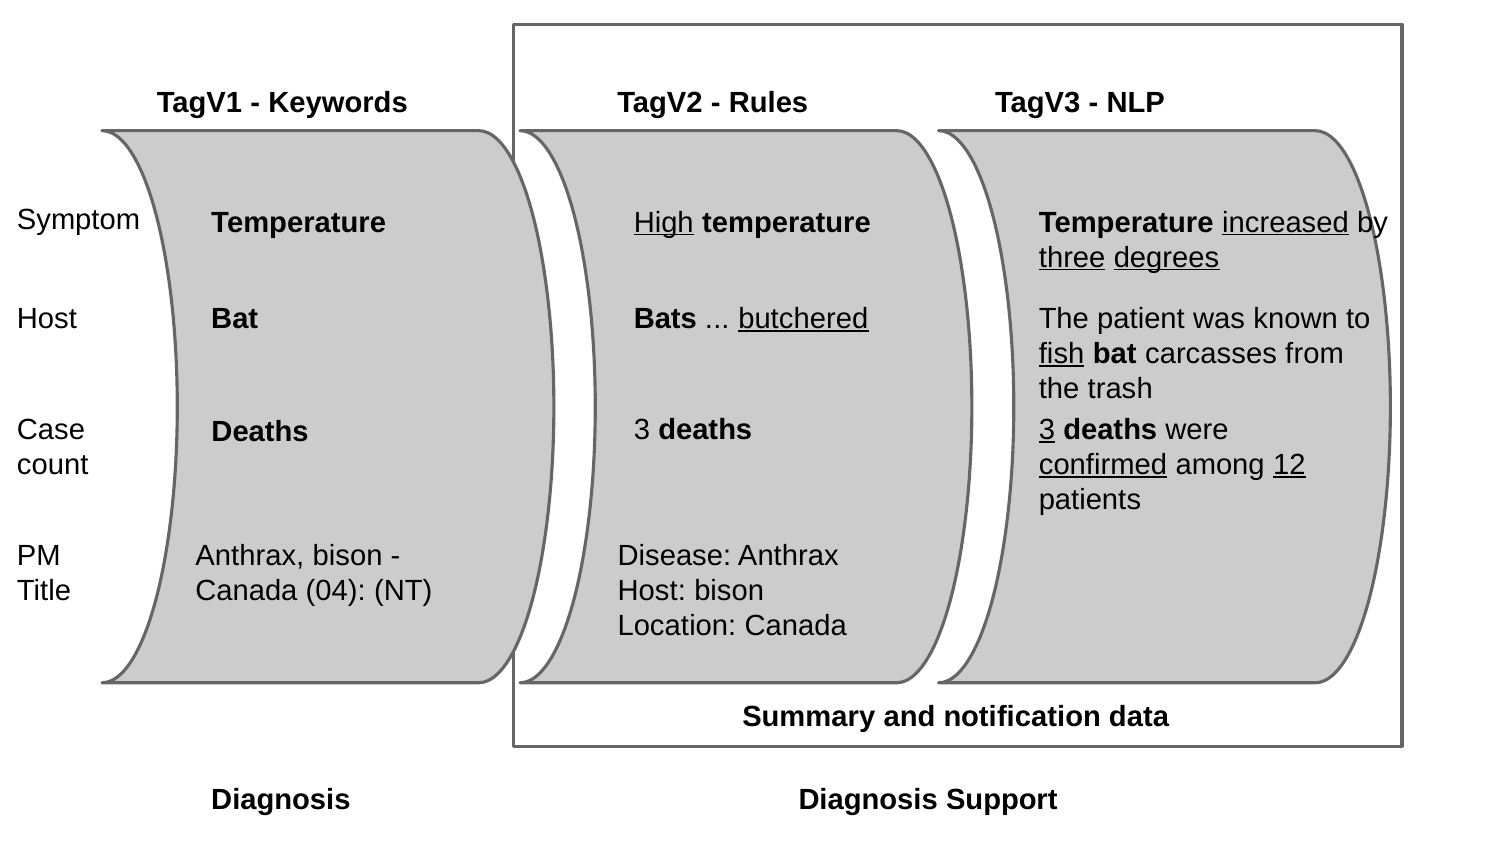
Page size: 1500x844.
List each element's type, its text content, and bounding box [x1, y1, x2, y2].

text_box Diagnosis [196, 765, 436, 844]
text_box Symptom [1, 185, 241, 261]
text_box Host [1, 284, 165, 360]
text_box Anthrax, bison - Canada (04): (NT) [180, 521, 464, 660]
text_box 3 deaths [618, 395, 920, 471]
text_box Bat [196, 284, 545, 360]
text_box [513, 24, 1403, 747]
text_box TagV1 - Keywords [141, 68, 464, 143]
text_box [101, 130, 554, 683]
text_box 3 deaths were confirmed among 12 patients [1023, 395, 1325, 518]
text_box Disease: Anthrax Host: bison Location: Canada [602, 521, 964, 683]
text_box High temperature [618, 187, 892, 263]
text_box TagV2 - Rules [602, 68, 876, 143]
text_box Bats ... butchered [618, 284, 980, 360]
text_box Case count [1, 395, 130, 501]
text_box Temperature increased by three degrees [1023, 187, 1412, 284]
text_box [938, 130, 1391, 682]
text_box PM Title [1, 521, 130, 627]
text_box The patient was known to fish bat carcasses from the trash [1023, 284, 1399, 407]
text_box [519, 130, 972, 683]
text_box Temperature [196, 187, 436, 263]
text_box Summary and notification data [727, 682, 1328, 774]
text_box Deaths [196, 397, 480, 473]
text_box TagV3 - NLP [979, 68, 1263, 143]
text_box Diagnosis Support [783, 765, 1316, 844]
